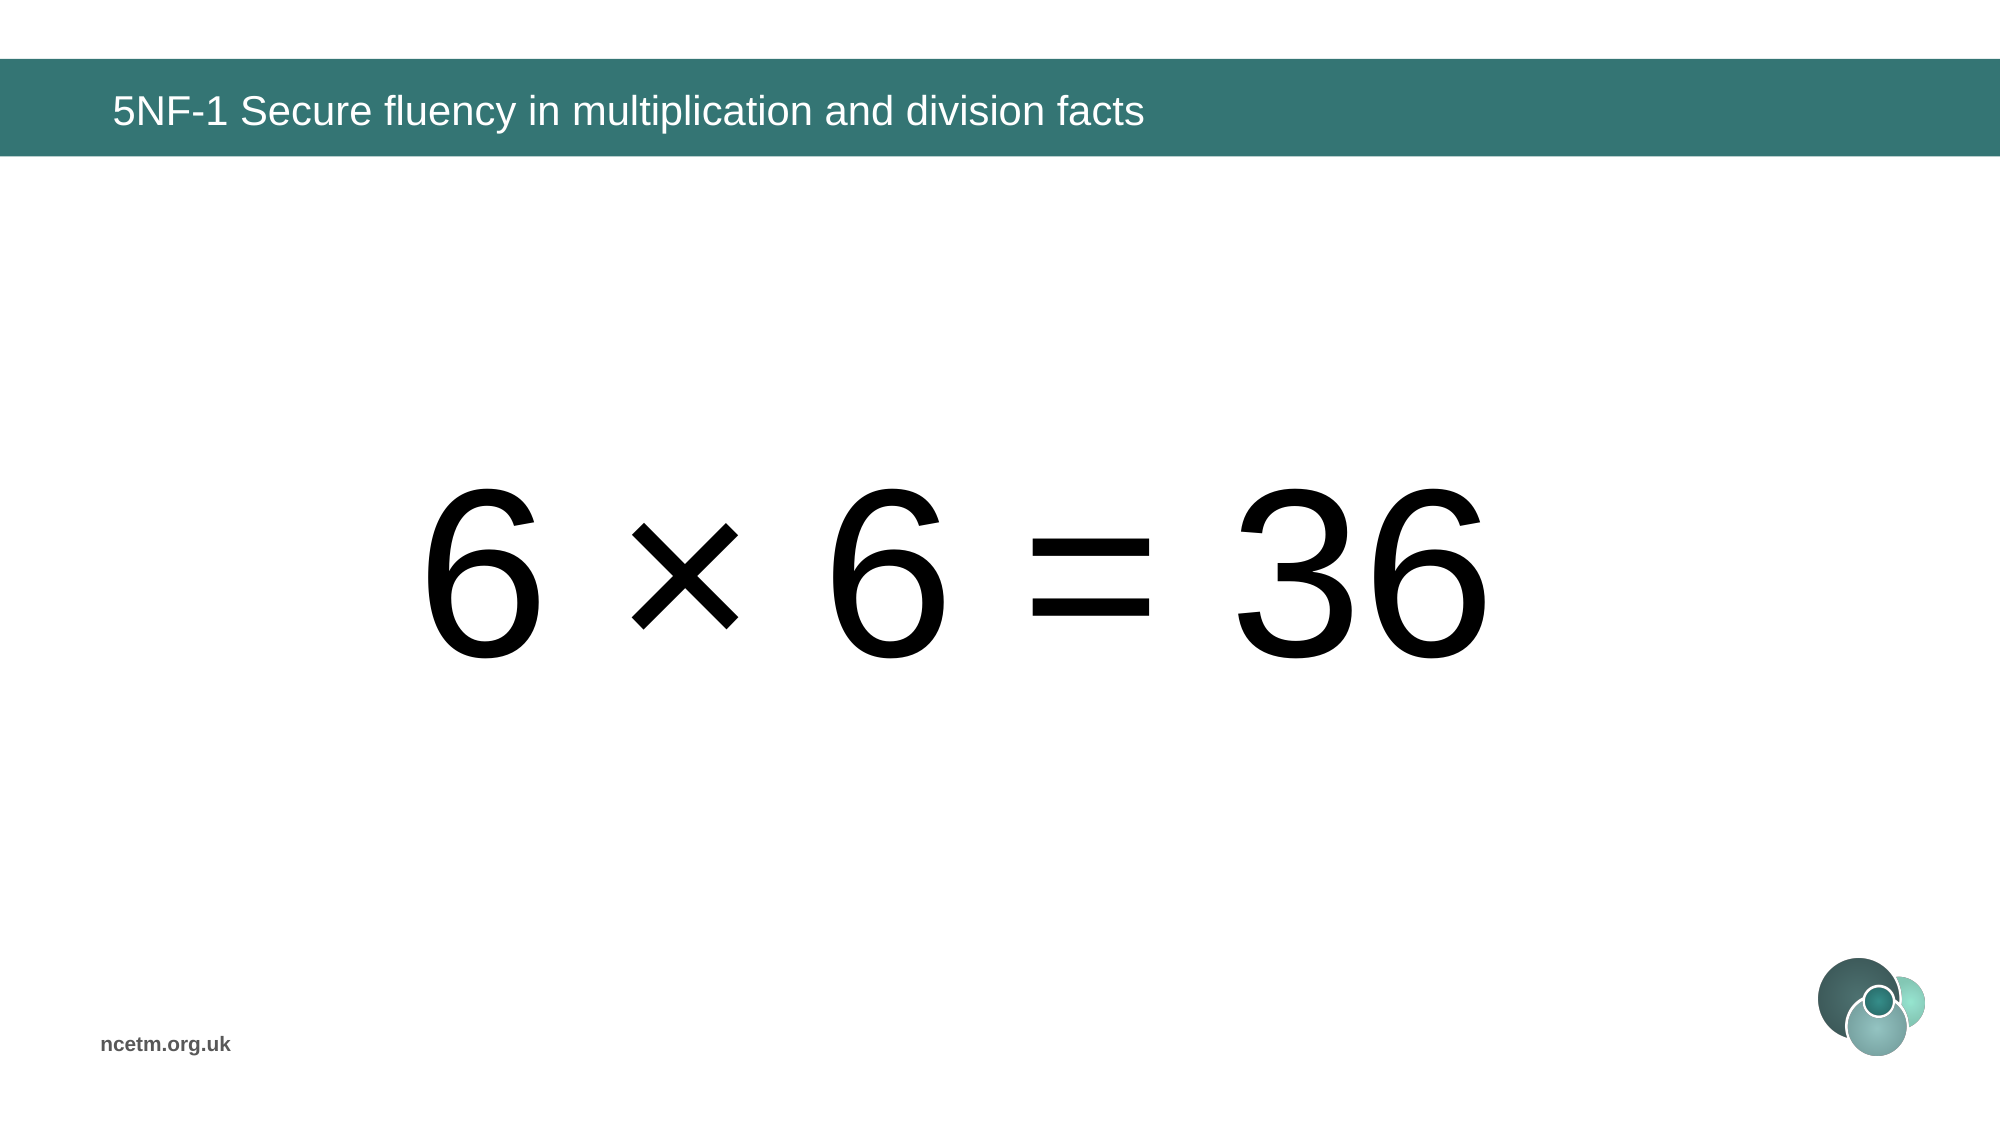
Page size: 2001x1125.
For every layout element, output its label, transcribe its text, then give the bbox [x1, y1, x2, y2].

text_box 6 × 6 = [401, 409, 1214, 712]
picture [1818, 958, 1925, 1056]
title 5NF-1 Secure fluency in multiplication and division facts [97, 76, 1945, 147]
text_box 36 [1214, 409, 1511, 712]
